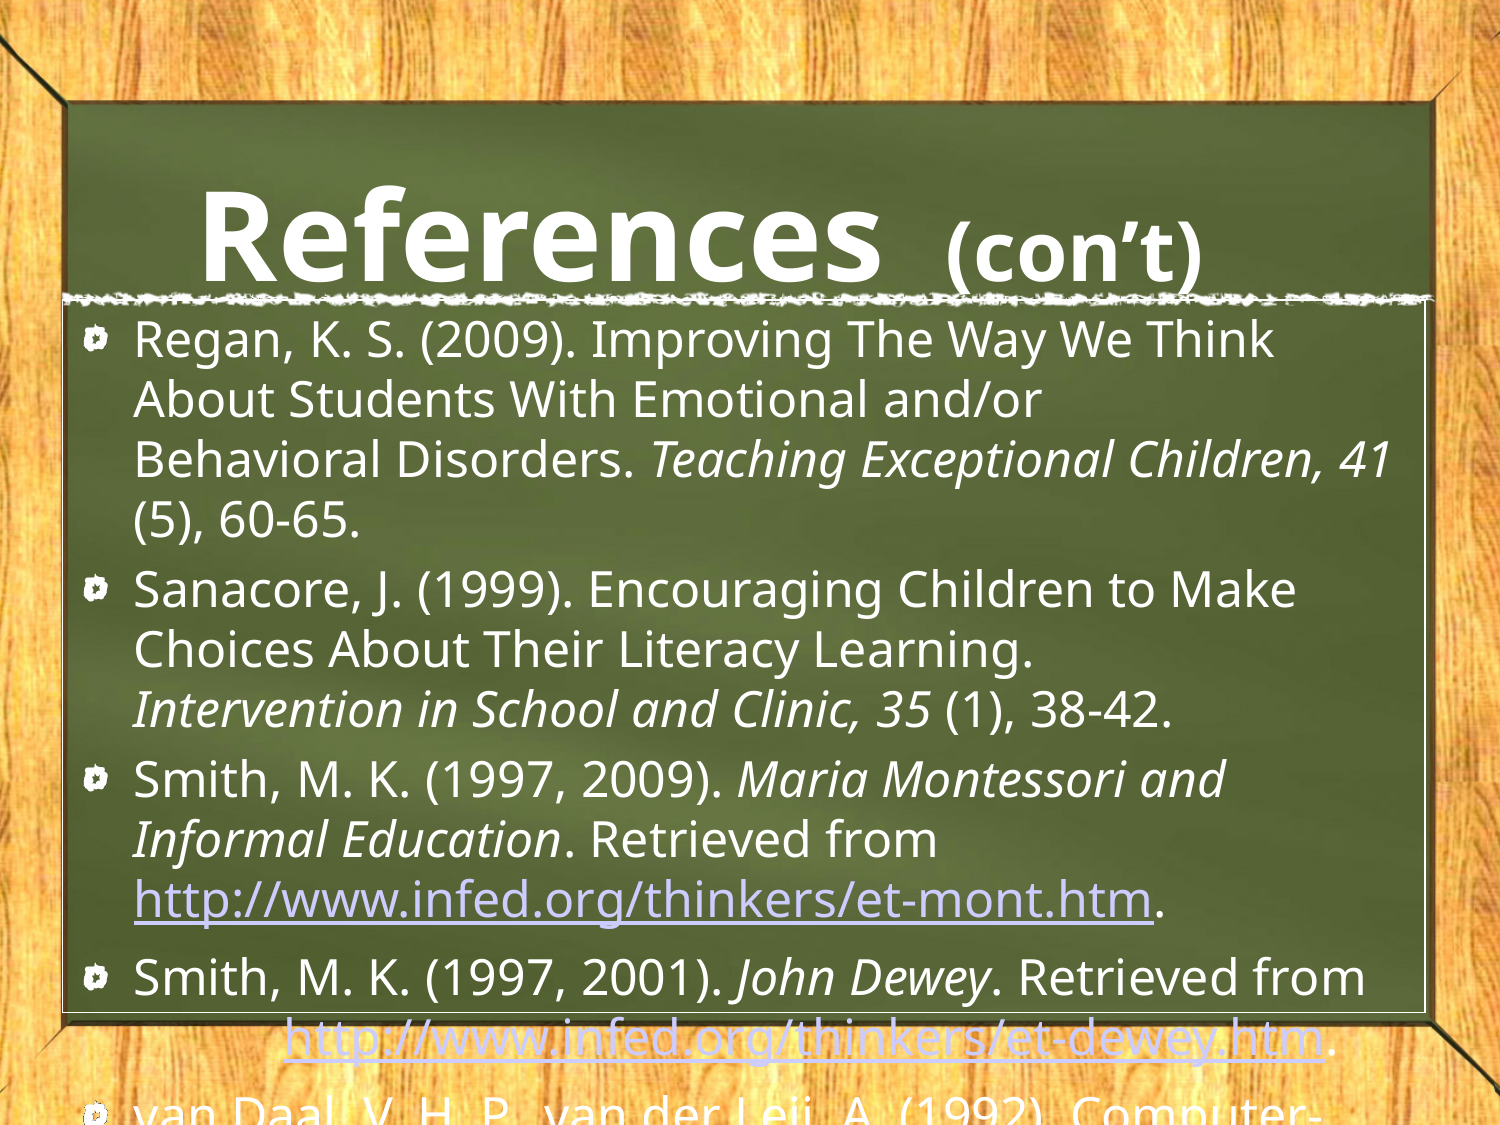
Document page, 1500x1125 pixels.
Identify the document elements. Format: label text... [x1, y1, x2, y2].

title References (con’t) [112, 137, 1288, 299]
list Regan, K. S. (2009). Improving The Way We Think About Students With Emotional and/or Behavioral Disorders. Teaching Exceptional Children, 41 (5), 60-65. Sanacore, J. (1999). Encouraging Children to Make Choices About Their Literacy Learning. Intervention in School and Clinic, 35 (1), 38-42. Smith, M. K. (1997, 2009). Maria Montessori and Informal Education. Retrieved from http://www.infed.org/thinkers/et-mont.htm. Smith, M. K. (1997, 2001). John Dewey. Retrieved from http://www.infed.org/thinkers/et-dewey.htm. van Daal, V. H. P., van der Leij, A. (1992). Computer-Based Reading and Spelling Practice for Children with Learning Disabilities. Journal of Learning Disabilities, 25 (3), 186-195. [62, 299, 1426, 1013]
picture [0, 0, 1500, 1125]
